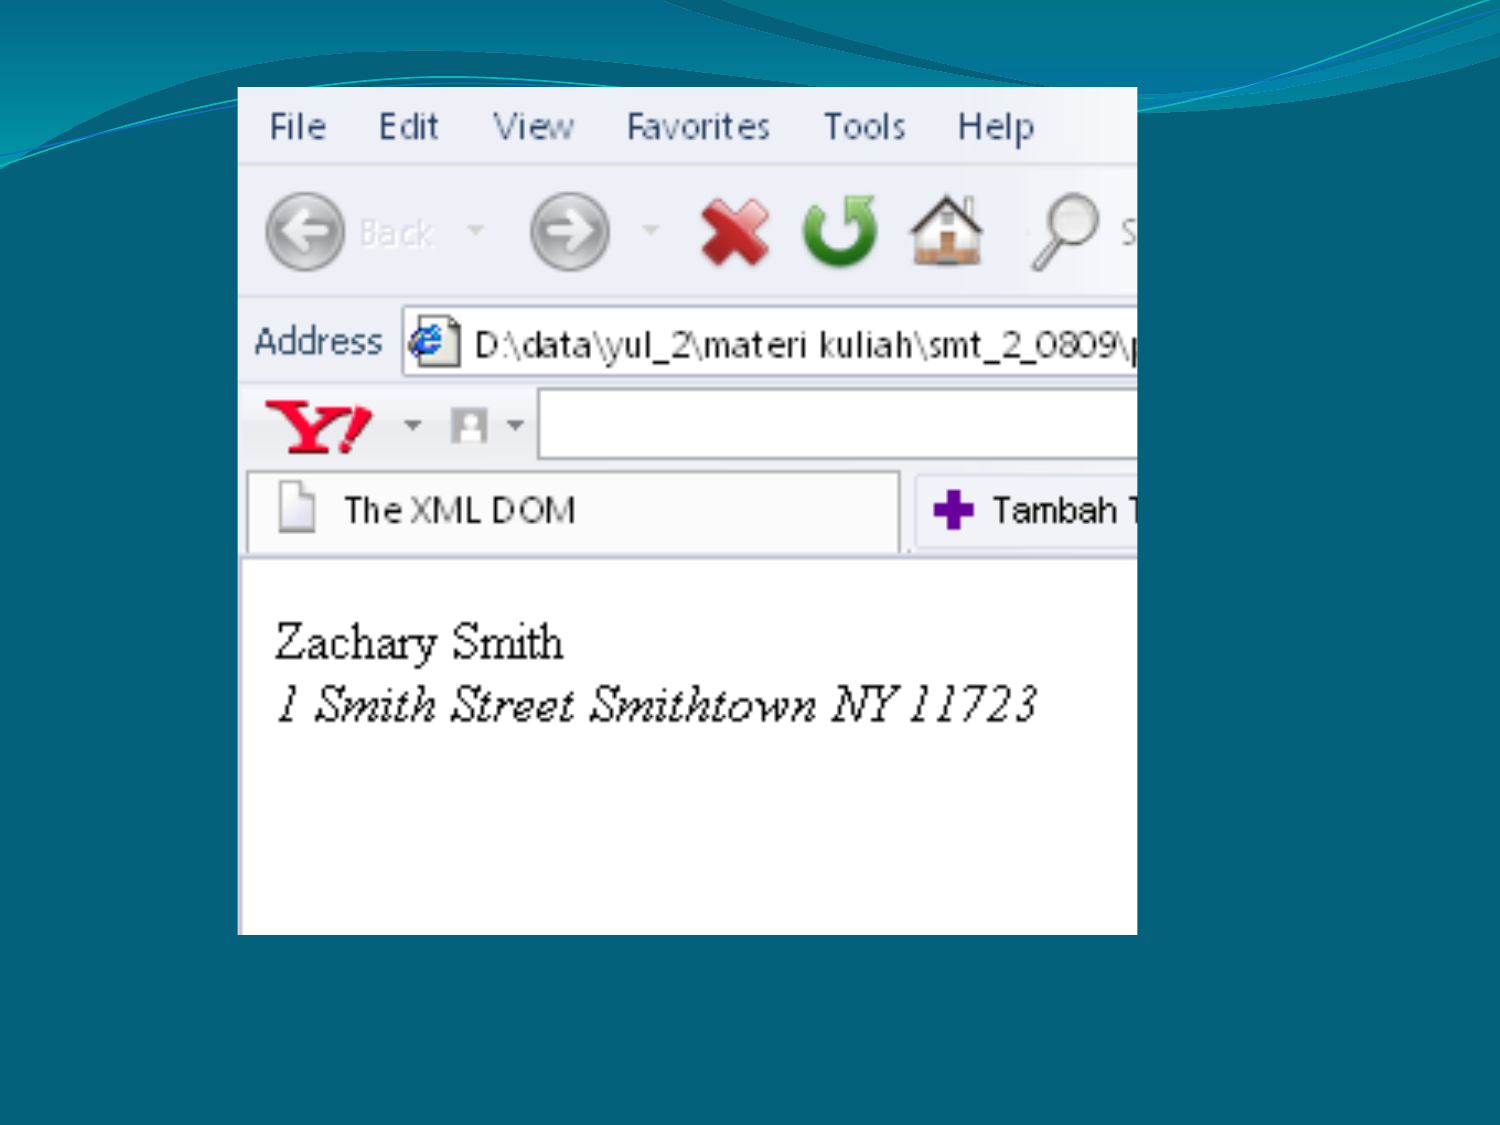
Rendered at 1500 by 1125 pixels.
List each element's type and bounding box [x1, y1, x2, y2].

picture [237, 87, 1138, 934]
